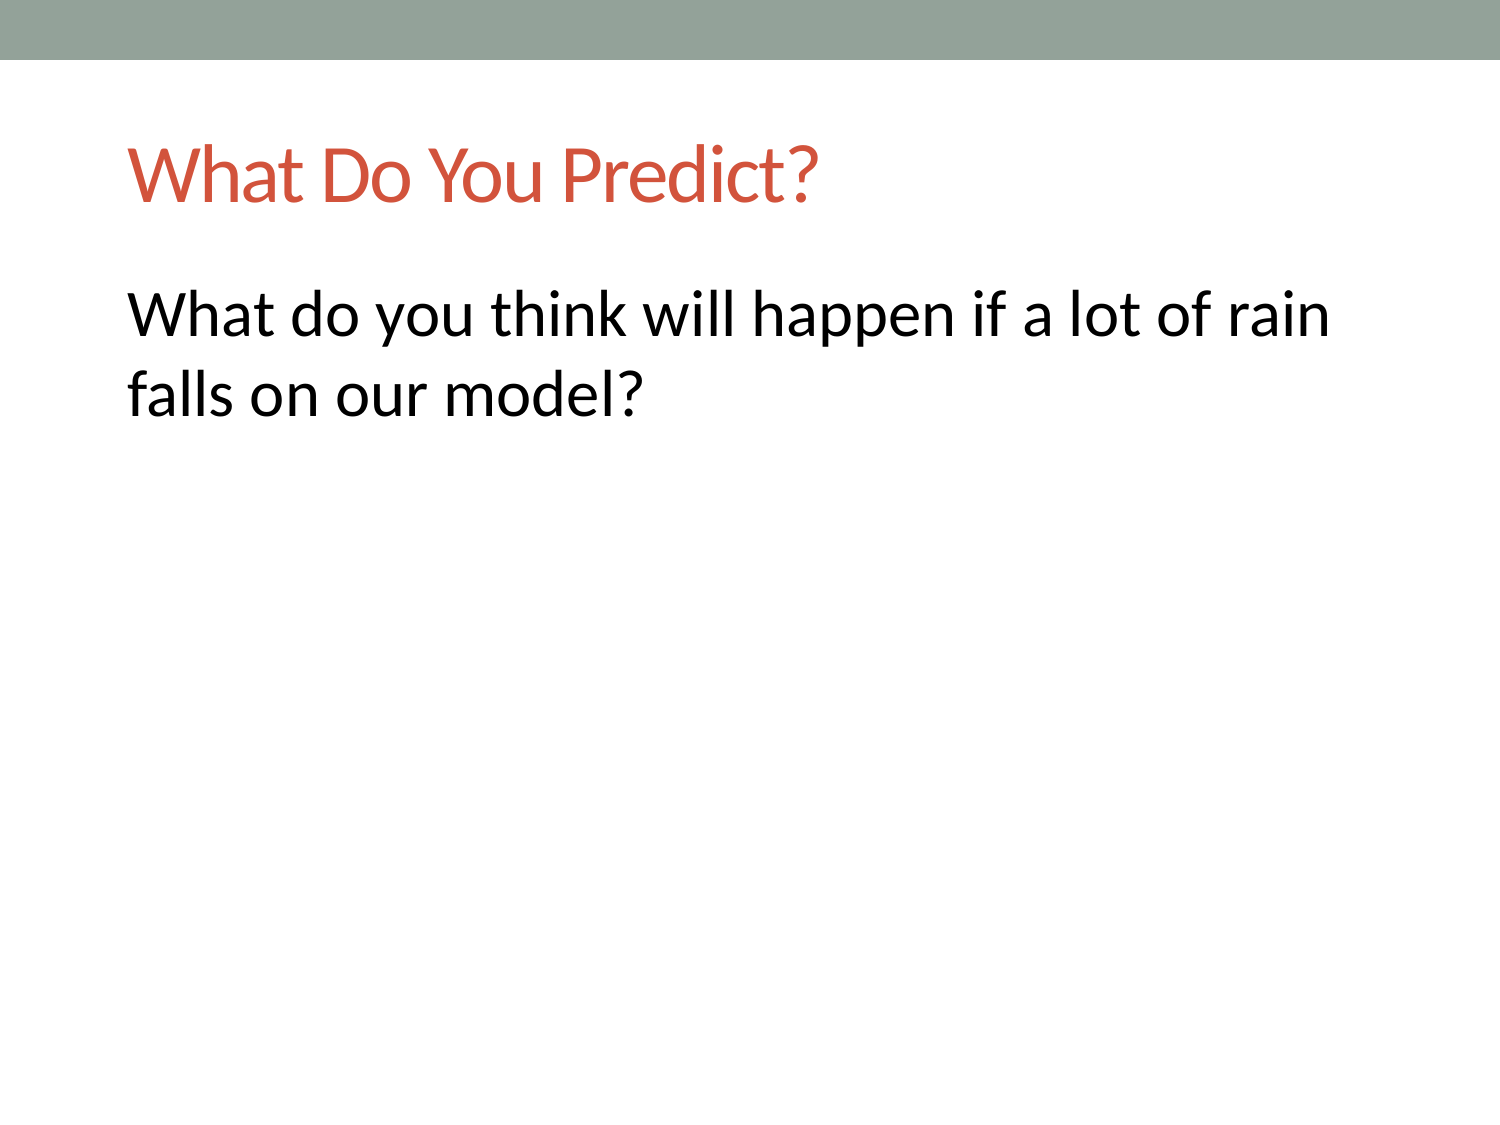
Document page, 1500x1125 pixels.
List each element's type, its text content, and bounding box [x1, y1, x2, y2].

list What do you think will happen if a lot of rain falls on our model? [112, 262, 1425, 1063]
title What Do You Predict? [112, 87, 1425, 250]
